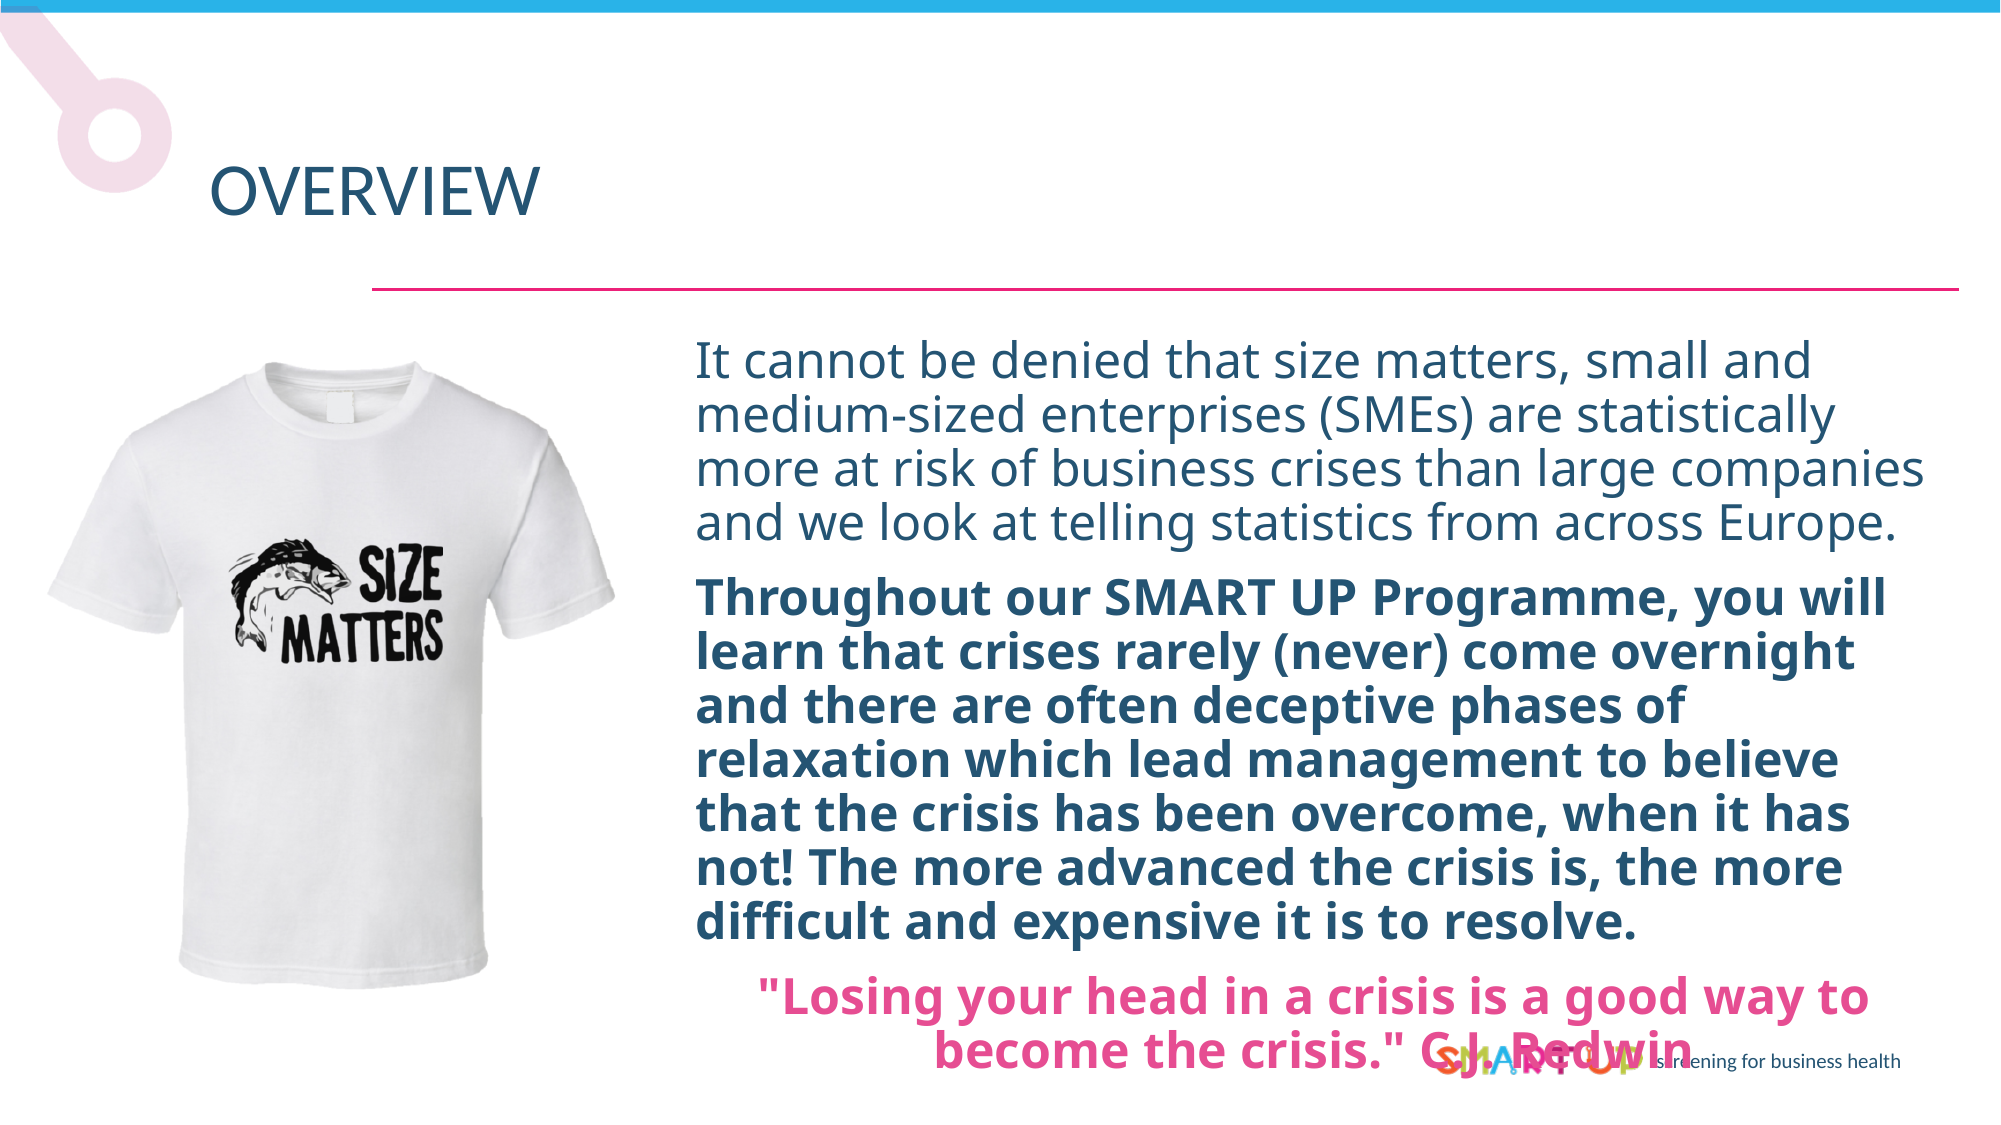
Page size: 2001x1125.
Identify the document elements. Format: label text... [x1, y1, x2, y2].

picture [1436, 1045, 1643, 1078]
picture [0, 356, 681, 990]
list It cannot be denied that size matters, small and medium-sized enterprises (SMEs) are statistically more at risk of business crises than large companies and we look at telling statistics from across Europe. Throughout our SMART UP Programme, you will learn that crises rarely (never) come overnight and there are often deceptive phases of relaxation which lead management to believe that the crisis has been overcome, when it has not! The more advanced the crisis is, the more difficult and expensive it is to resolve. "Losing your head in a crisis is a good way to become the crisis." C.J. Redwin [680, 328, 1949, 981]
list OVERVIEW [194, 143, 1898, 258]
picture [0, 6, 224, 218]
